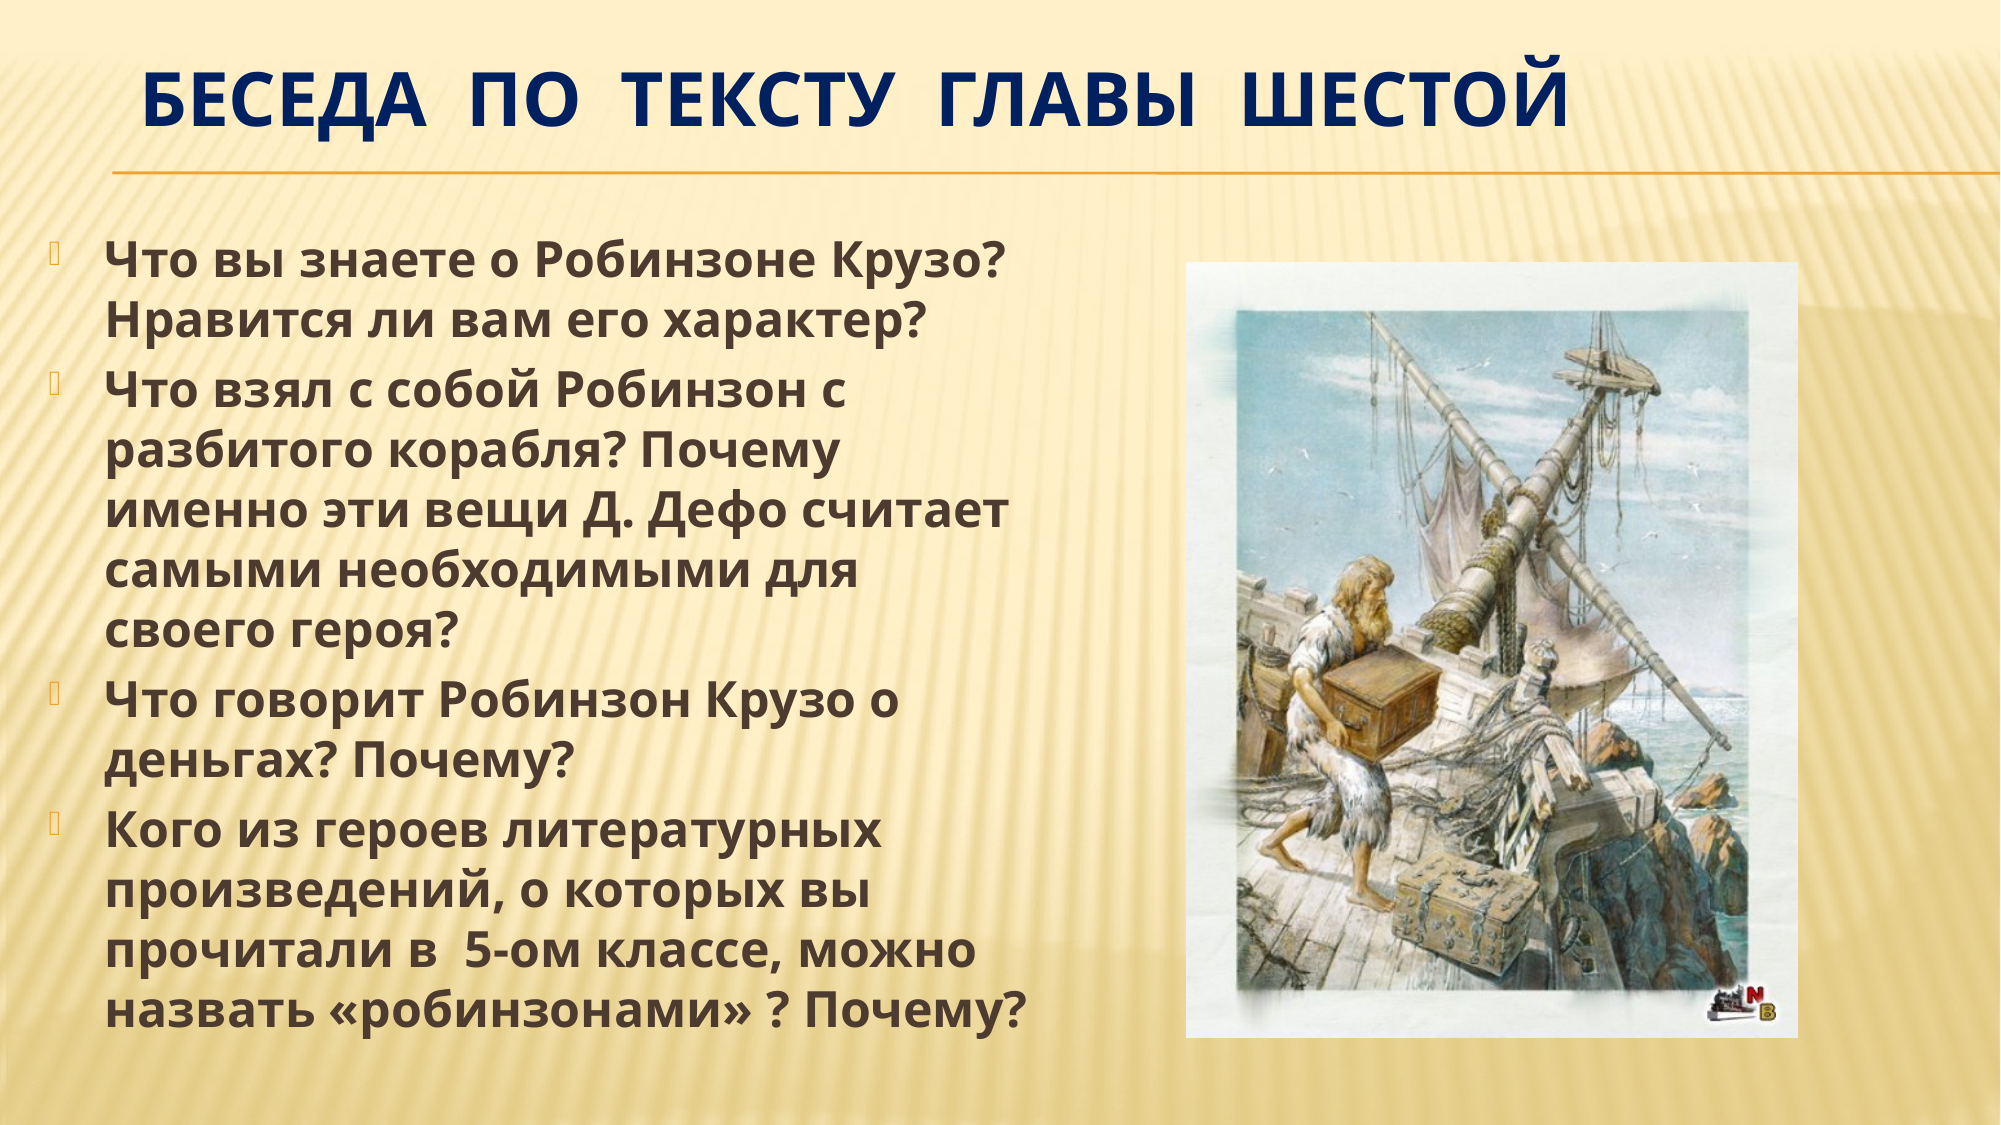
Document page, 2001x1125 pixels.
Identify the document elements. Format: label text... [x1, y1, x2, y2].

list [1185, 262, 1798, 1038]
title БЕСЕДА ПО ТЕКСТУ ГЛАВЫ ШЕСТОЙ [124, 43, 1853, 150]
list Что вы знаете о Робинзоне Крузо? Нравится ли вам его характер? Что взял с собой Робинзон с разбитого корабля? Почему именно эти вещи Д. Дефо считает самыми необходимыми для своего героя? Что говорит Робинзон Крузо о деньгах? Почему? Кого из героев литературных произведений, о которых вы прочитали в 5-ом классе, можно назвать «робинзонами» ? Почему? [33, 219, 1057, 938]
